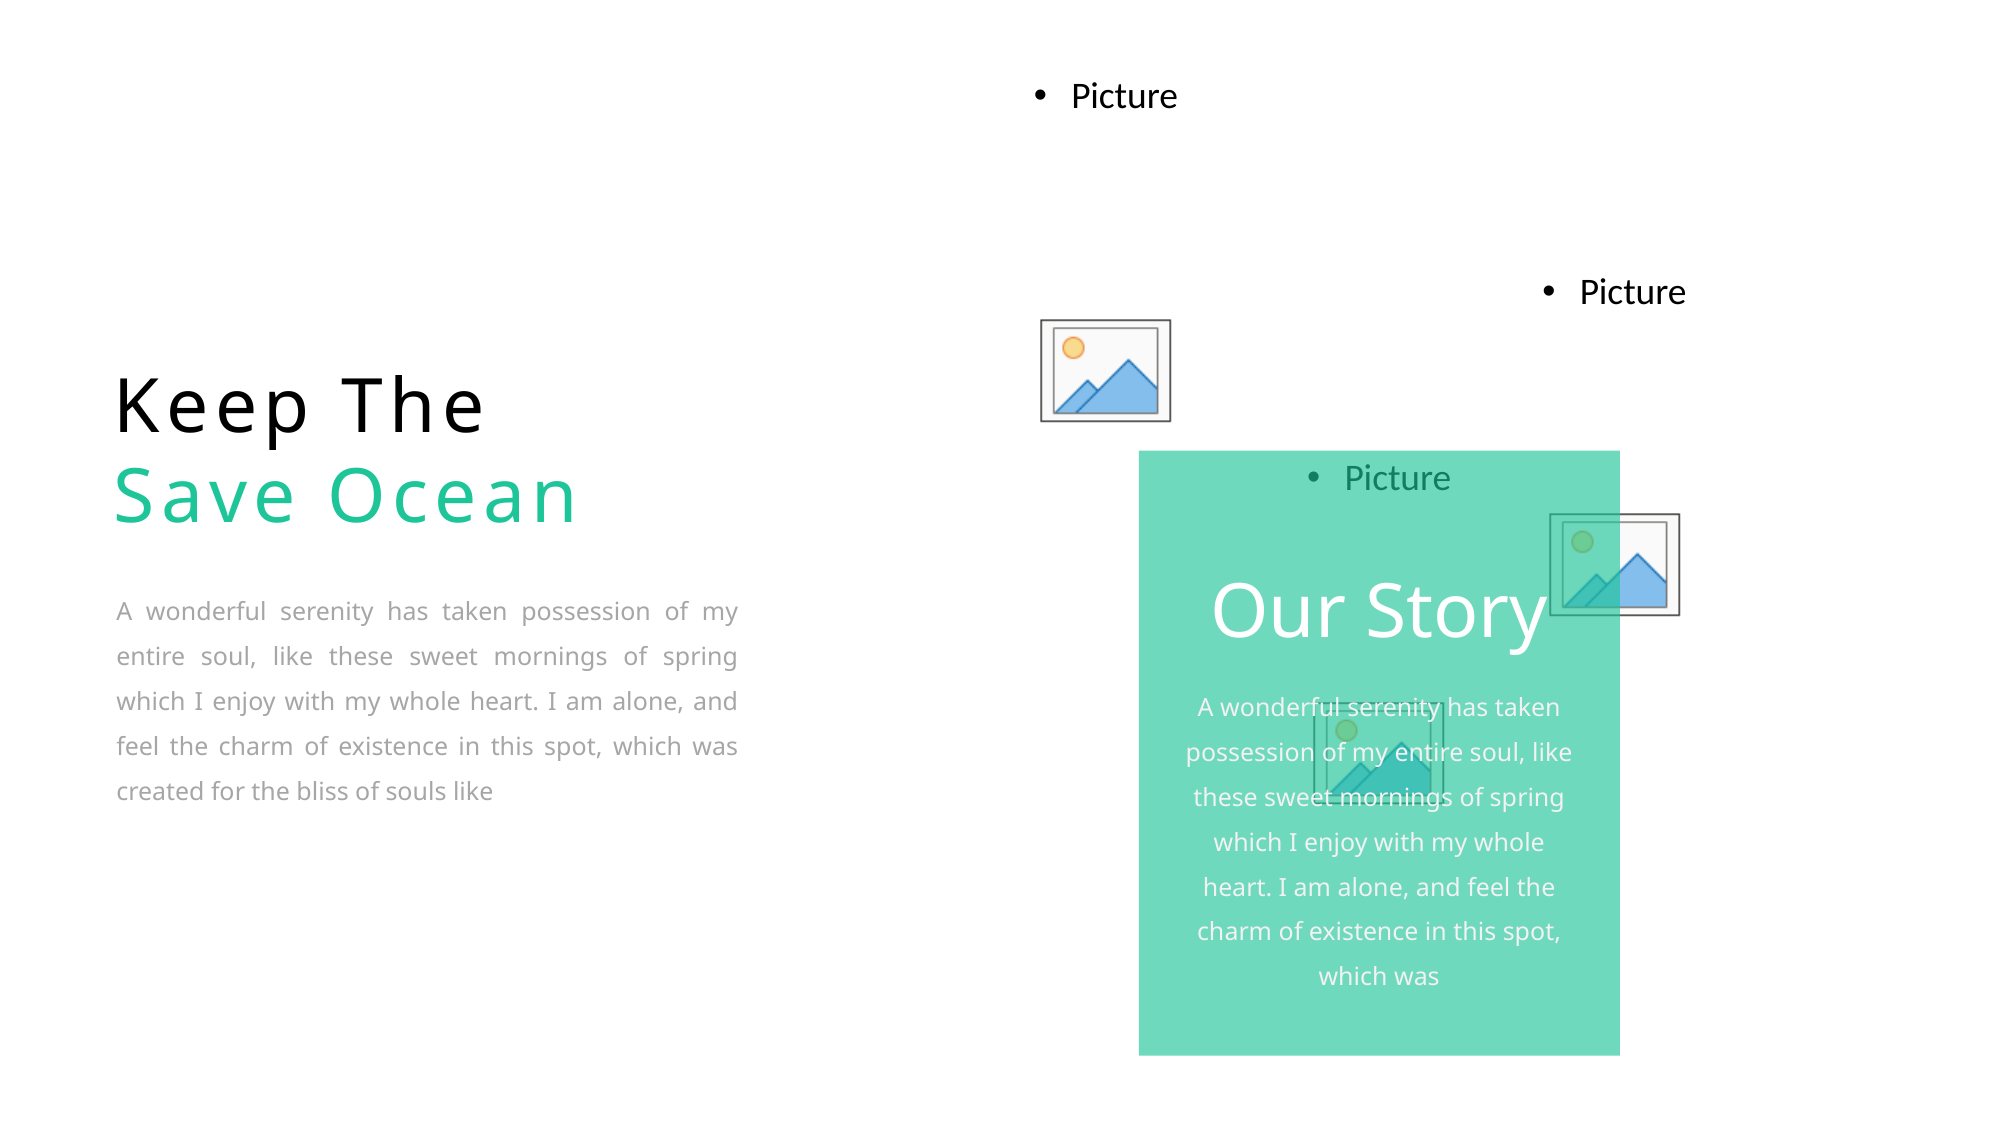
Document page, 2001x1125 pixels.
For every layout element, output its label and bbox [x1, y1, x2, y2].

text_box [1138, 450, 1620, 1056]
picture [864, 68, 1348, 674]
picture [1372, 265, 1857, 865]
text_box [99, 350, 813, 765]
